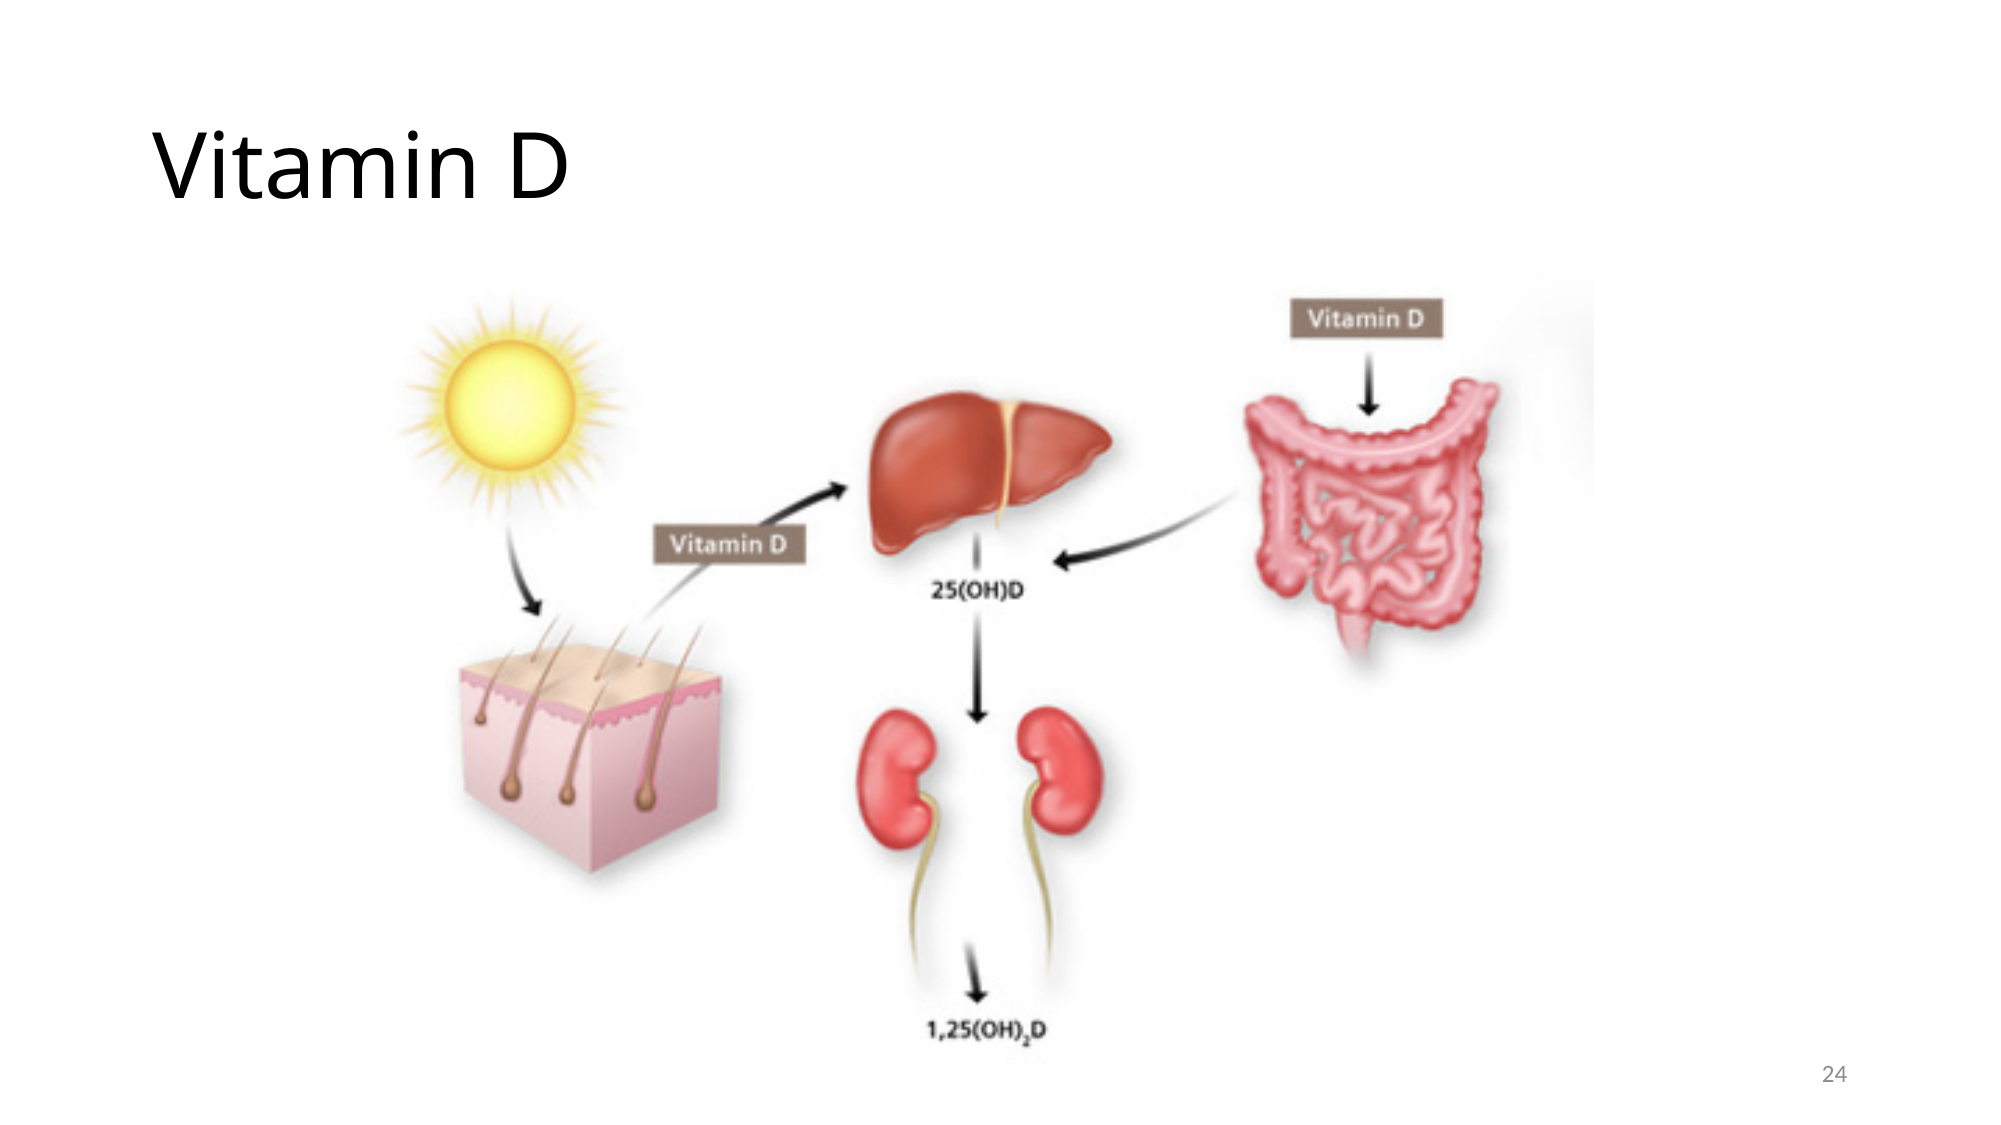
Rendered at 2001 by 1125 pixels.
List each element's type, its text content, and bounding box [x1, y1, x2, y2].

slide_number 24 [1594, 1042, 1863, 1103]
title Vitamin D [137, 59, 1863, 278]
picture [362, 266, 1594, 1103]
